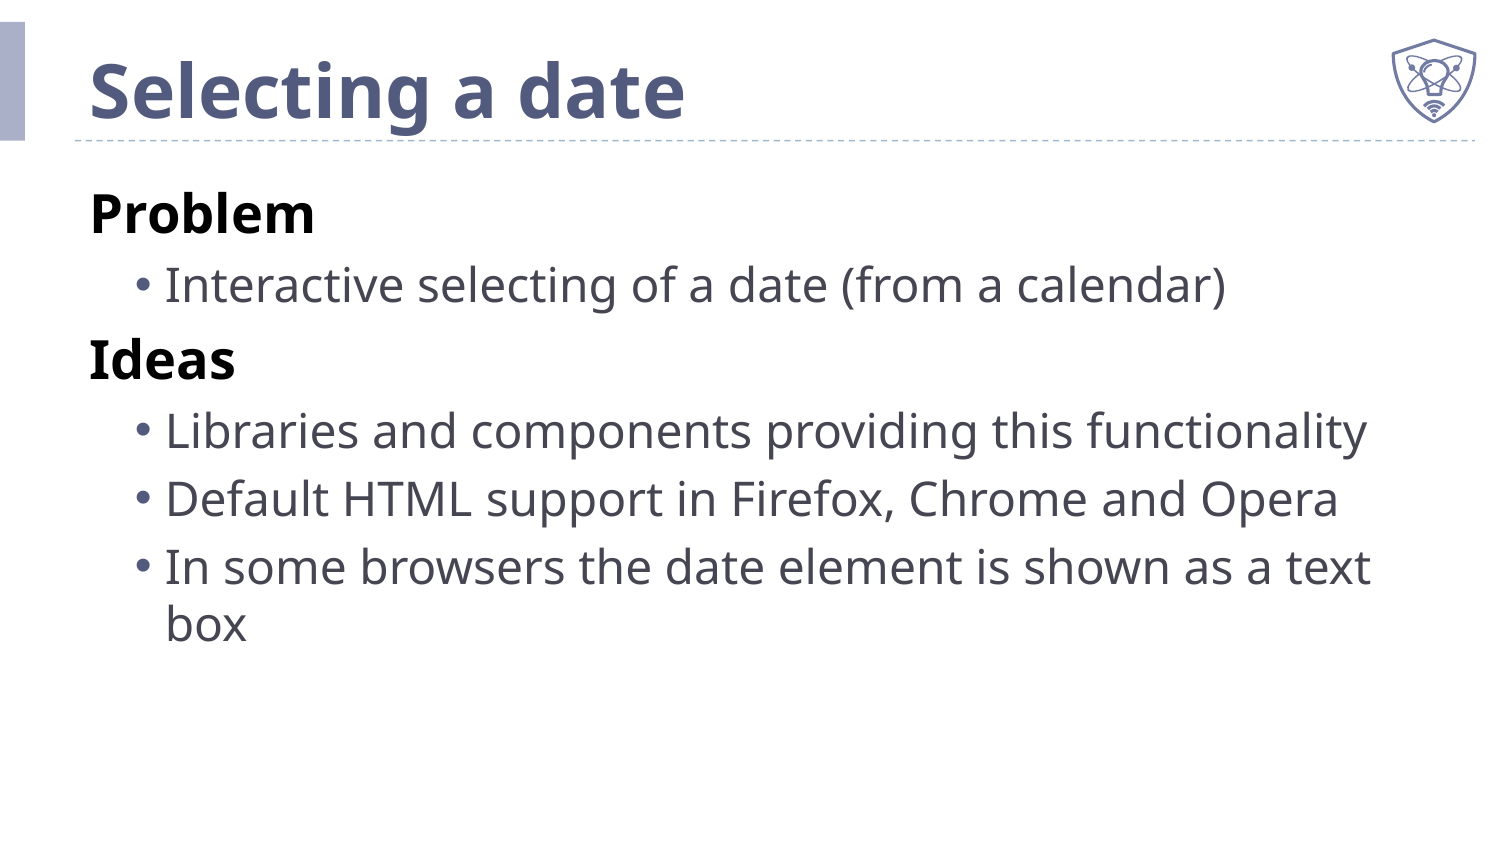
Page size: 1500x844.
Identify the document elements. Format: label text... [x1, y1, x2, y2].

list Problem Interactive selecting of a date (from a calendar) Ideas Libraries and components providing this functionality Default HTML support in Firefox, Chrome and Opera In some browsers the date element is shown as a text box [75, 171, 1475, 835]
title Selecting a date [75, 18, 1475, 141]
